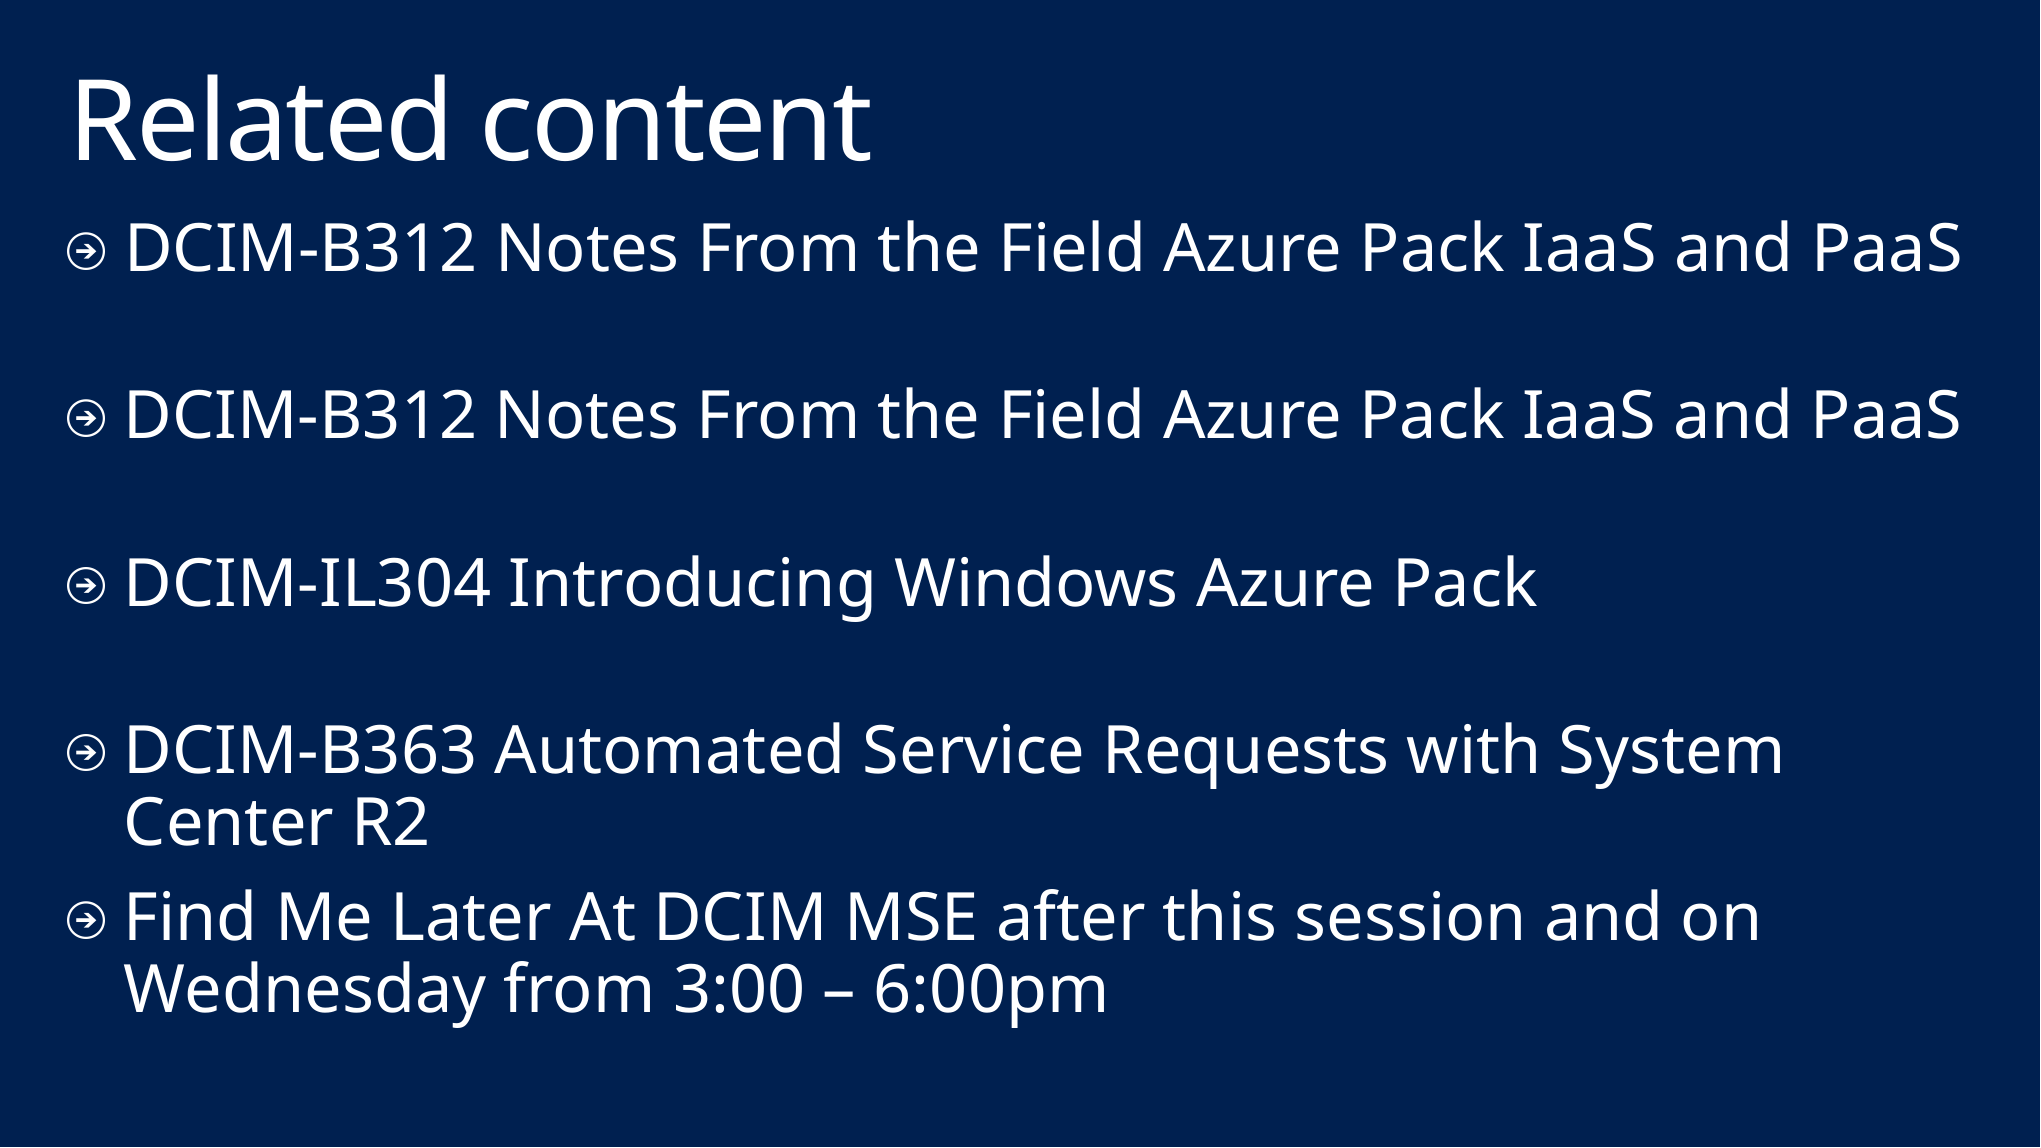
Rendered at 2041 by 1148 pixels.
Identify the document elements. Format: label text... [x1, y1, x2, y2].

text_box DCIM-IL304 Introducing Windows Azure Pack [43, 533, 2024, 636]
picture [67, 557, 115, 604]
text_box DCIM-B312 Notes From the Field Azure Pack IaaS and PaaS [43, 366, 2024, 469]
picture [67, 891, 115, 939]
picture [67, 389, 115, 437]
title Related content [45, 48, 1996, 199]
picture [67, 222, 115, 270]
text_box DCIM-B363 Automated Service Requests with System Center R2 [43, 700, 2024, 868]
picture [67, 724, 115, 771]
text_box Find Me Later At DCIM MSE after this session and on Wednesday from 3:00 – 6:00pm [43, 868, 2024, 1148]
list DCIM-B312 Notes From the Field Azure Pack IaaS and PaaS [43, 198, 2024, 302]
